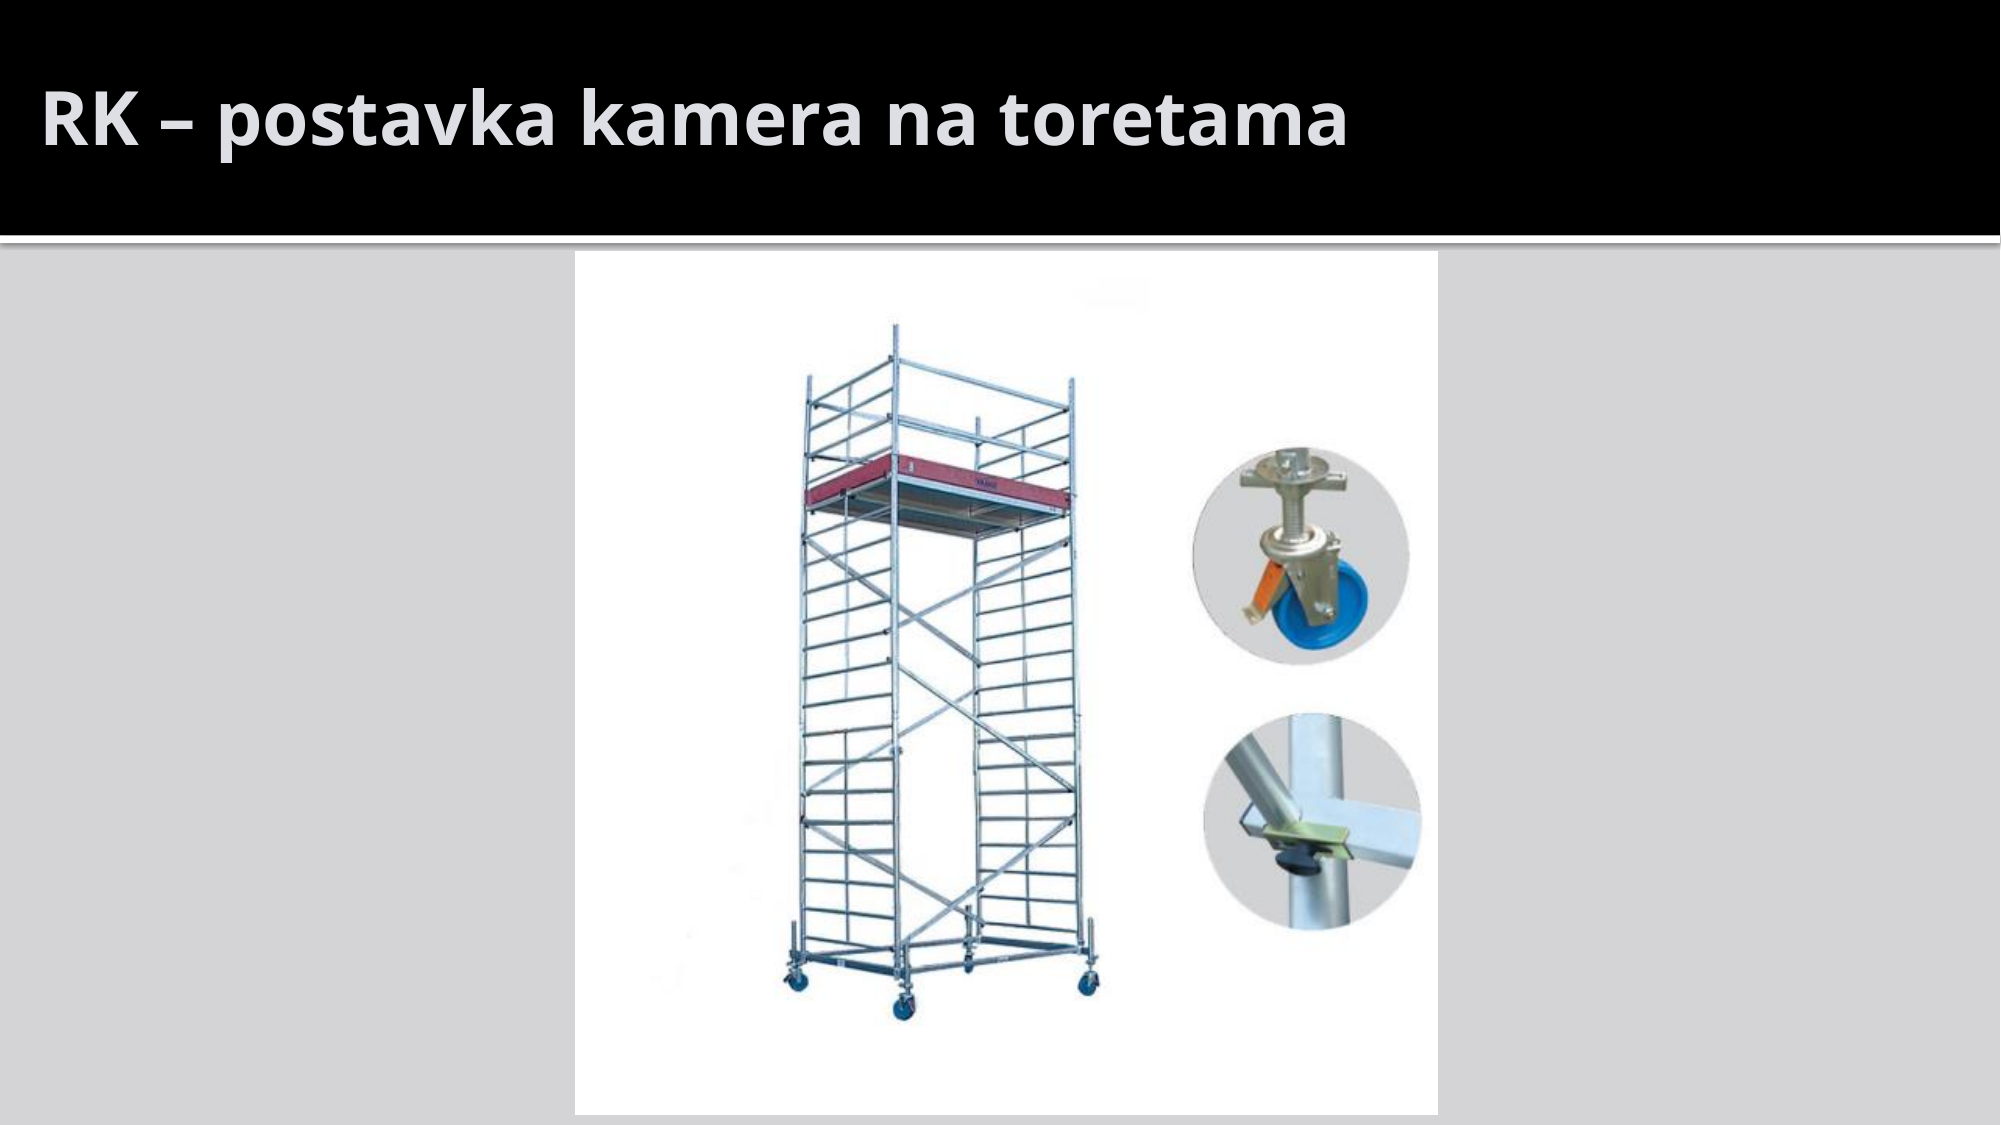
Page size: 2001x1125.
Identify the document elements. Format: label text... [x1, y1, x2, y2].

picture [574, 251, 1438, 1115]
title RK – postavka kamera na toretama [24, 12, 1675, 218]
list [262, 237, 1725, 1113]
